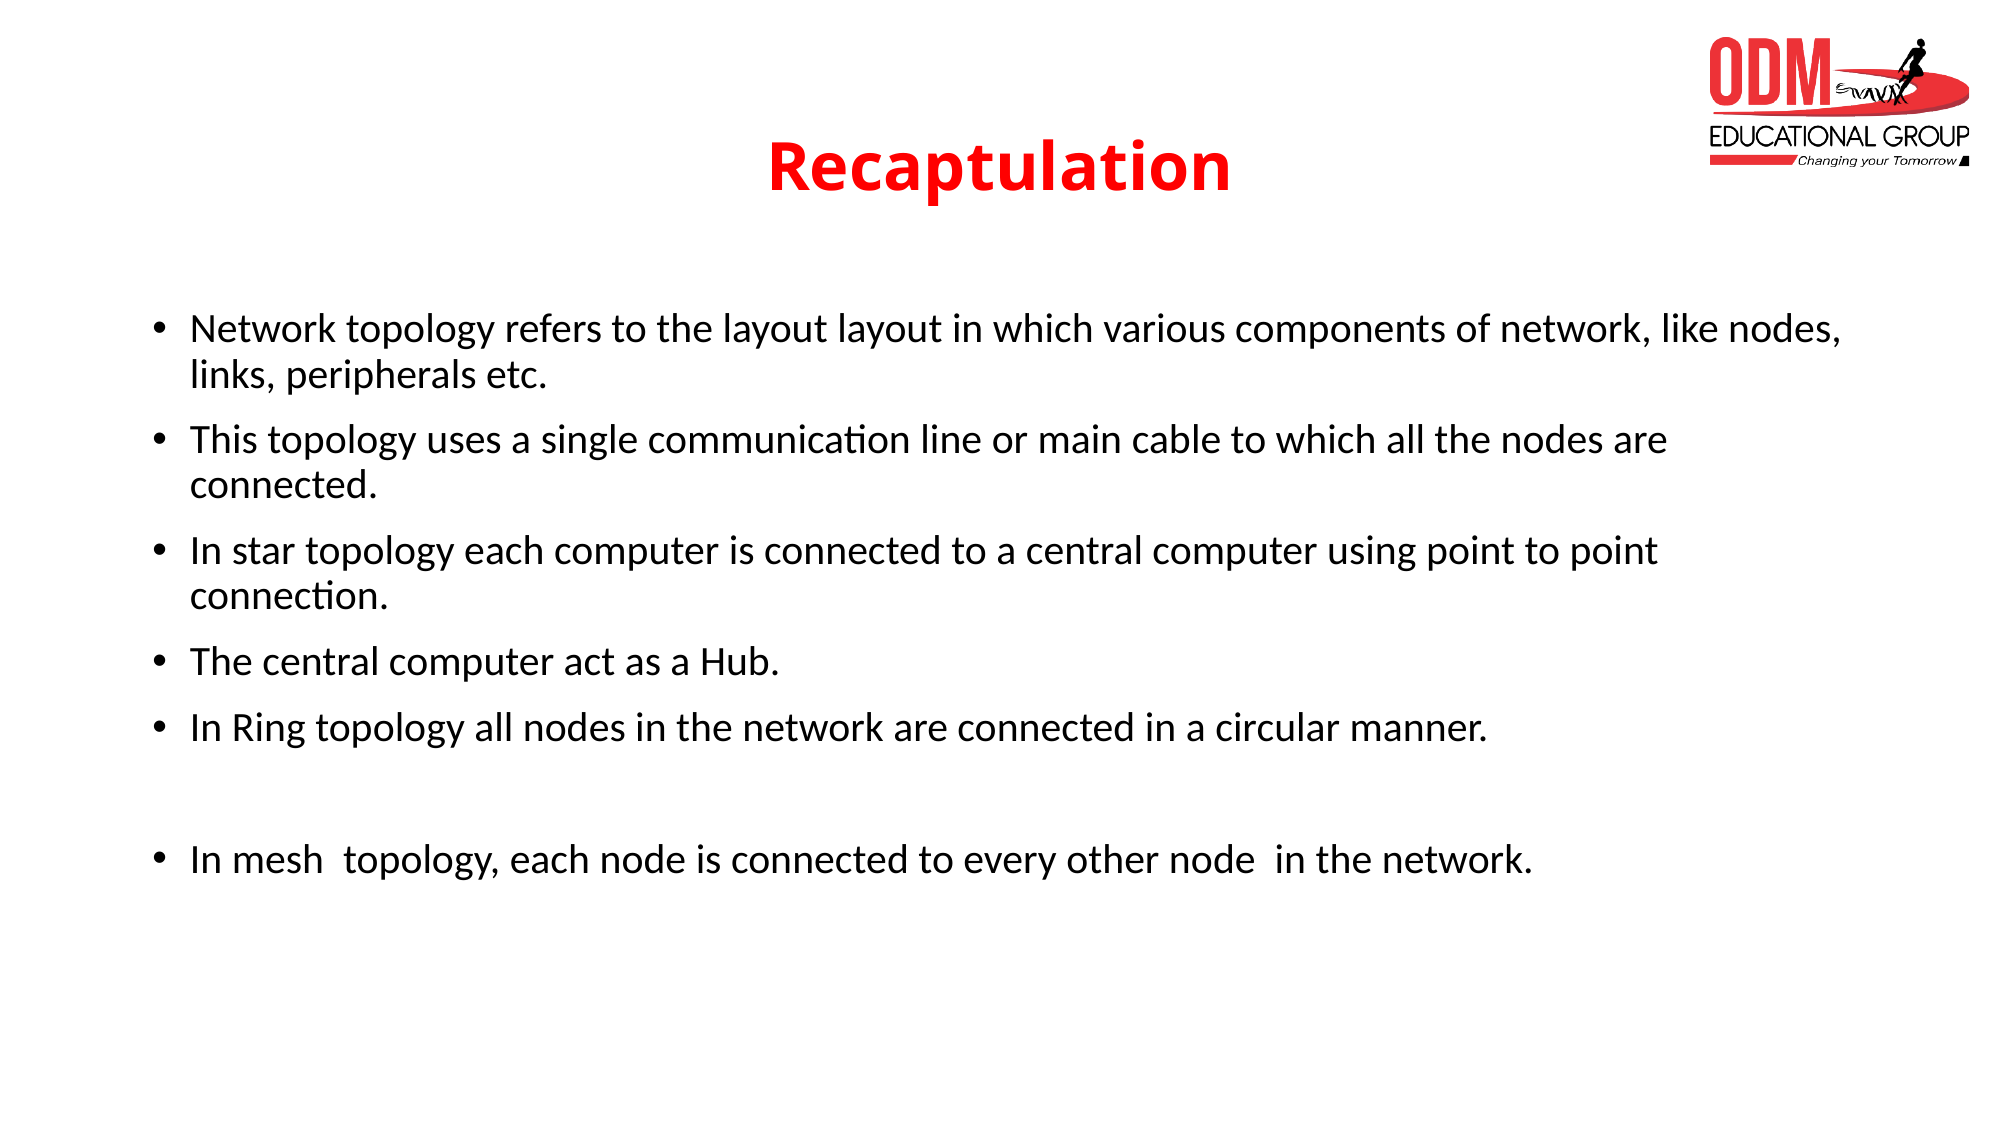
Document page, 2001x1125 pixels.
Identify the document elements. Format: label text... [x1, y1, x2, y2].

text_box [1710, 37, 1970, 167]
title Recaptulation [137, 59, 1863, 278]
list Network topology refers to the layout layout in which various components of network, like nodes, links, peripherals etc. This topology uses a single communication line or main cable to which all the nodes are connected. In star topology each computer is connected to a central computer using point to point connection. The central computer act as a Hub. In Ring topology all nodes in the network are connected in a circular manner. In mesh topology, each node is connected to every other node in the network. [137, 299, 1863, 1014]
